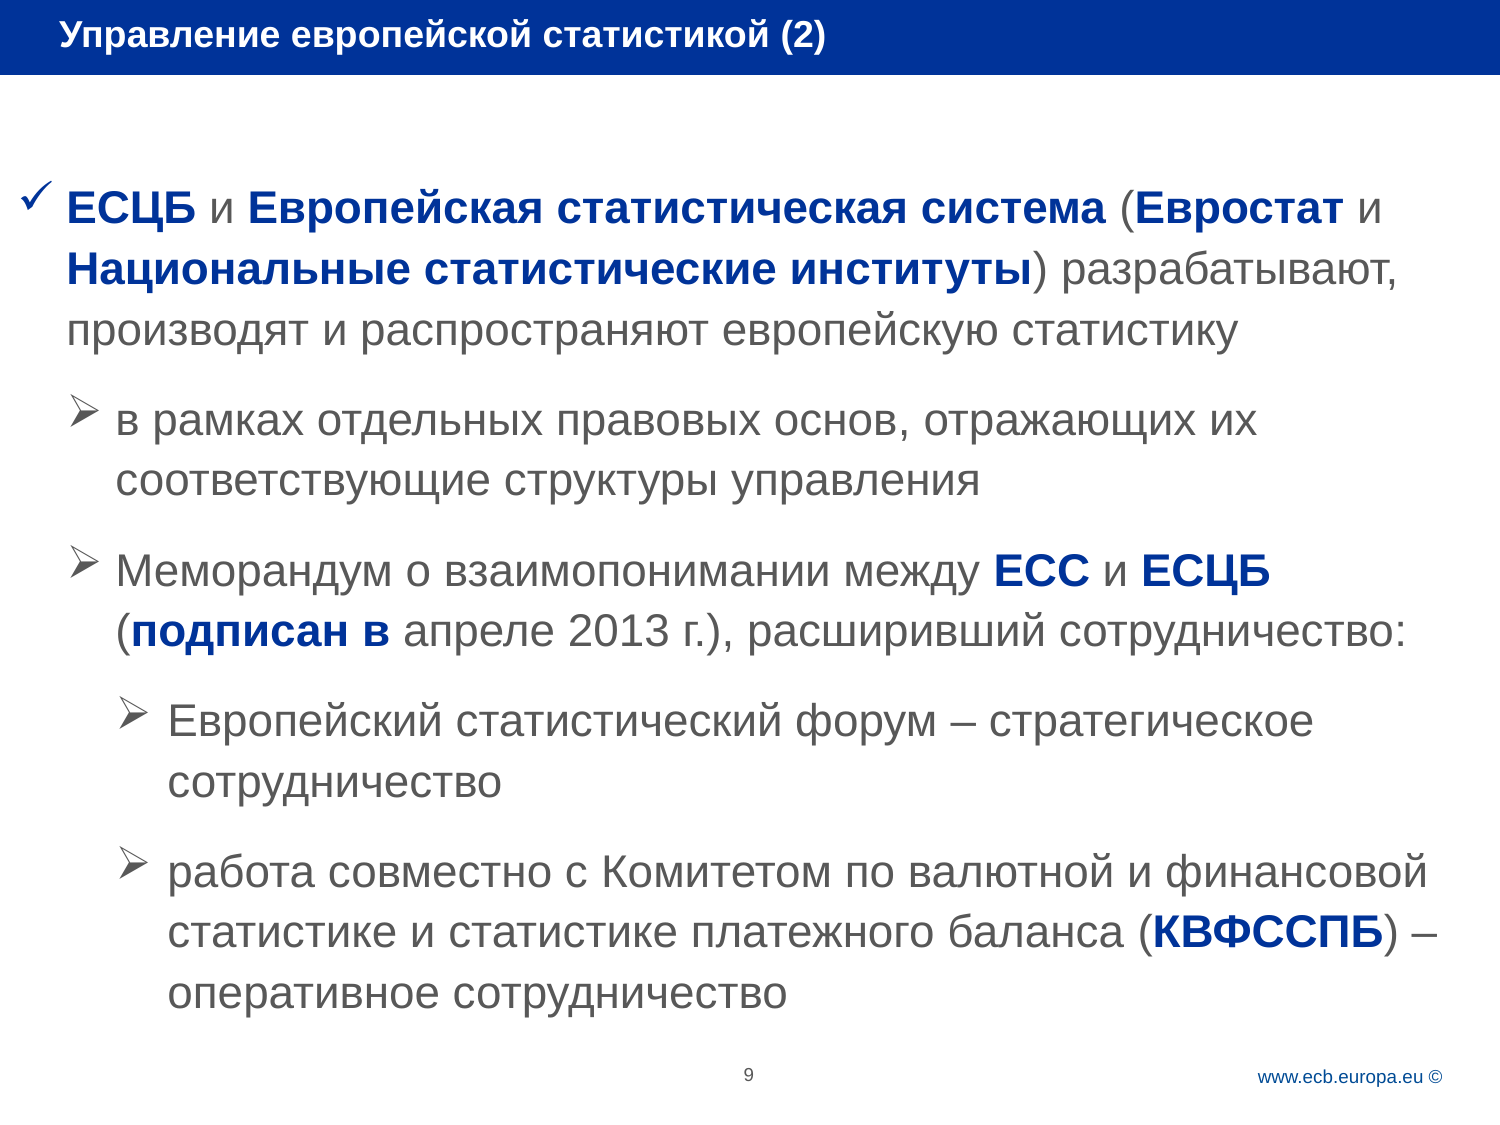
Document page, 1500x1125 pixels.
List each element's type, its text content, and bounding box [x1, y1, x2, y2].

text_box Управление европейской статистикой (2) [44, 3, 1500, 110]
list ЕСЦБ и Европейская статистическая система (Евростат и Национальные статистические институты) разрабатывают, производят и распространяют европейскую статистику в рамках отдельных правовых основ, отражающих их соответствующие структуры управления Меморандум о взаимопонимании между ЕСС и ЕСЦБ (подписан в апреле 2013 г.), расширивший сотрудничество: Европейский статистический форум – стратегическое сотрудничество работа совместно с Комитетом по валютной и финансовой статистике и статистике платежного баланса (КВФССПБ) – оперативное сотрудничество [17, 172, 1483, 965]
slide_number 9 [714, 1062, 783, 1102]
text_box [1388, 1057, 1495, 1118]
